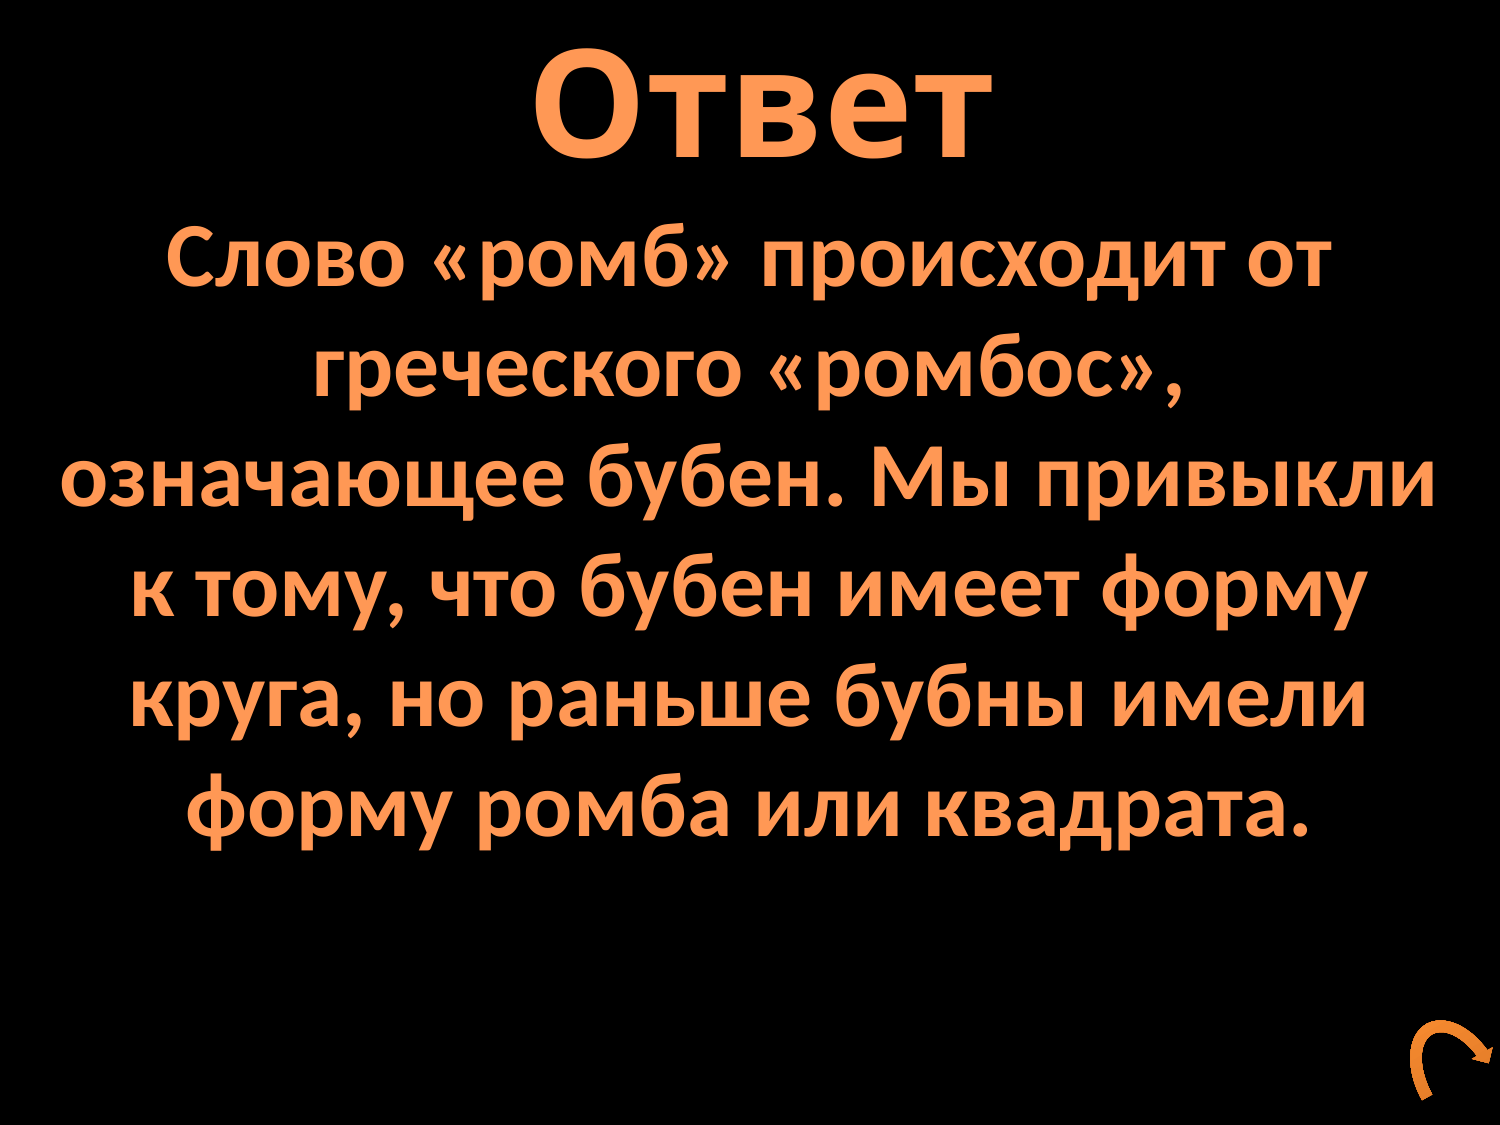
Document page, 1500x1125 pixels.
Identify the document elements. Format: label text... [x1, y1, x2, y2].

text_box [1410, 1020, 1493, 1101]
text_box Слово «ромб» происходит от греческого «ромбос», означающее бубен. Мы привыкли к тому, что бубен имеет форму круга, но раньше бубны имели форму ромба или квадрата. [35, 187, 1465, 862]
text_box Ответ [128, 0, 1395, 185]
